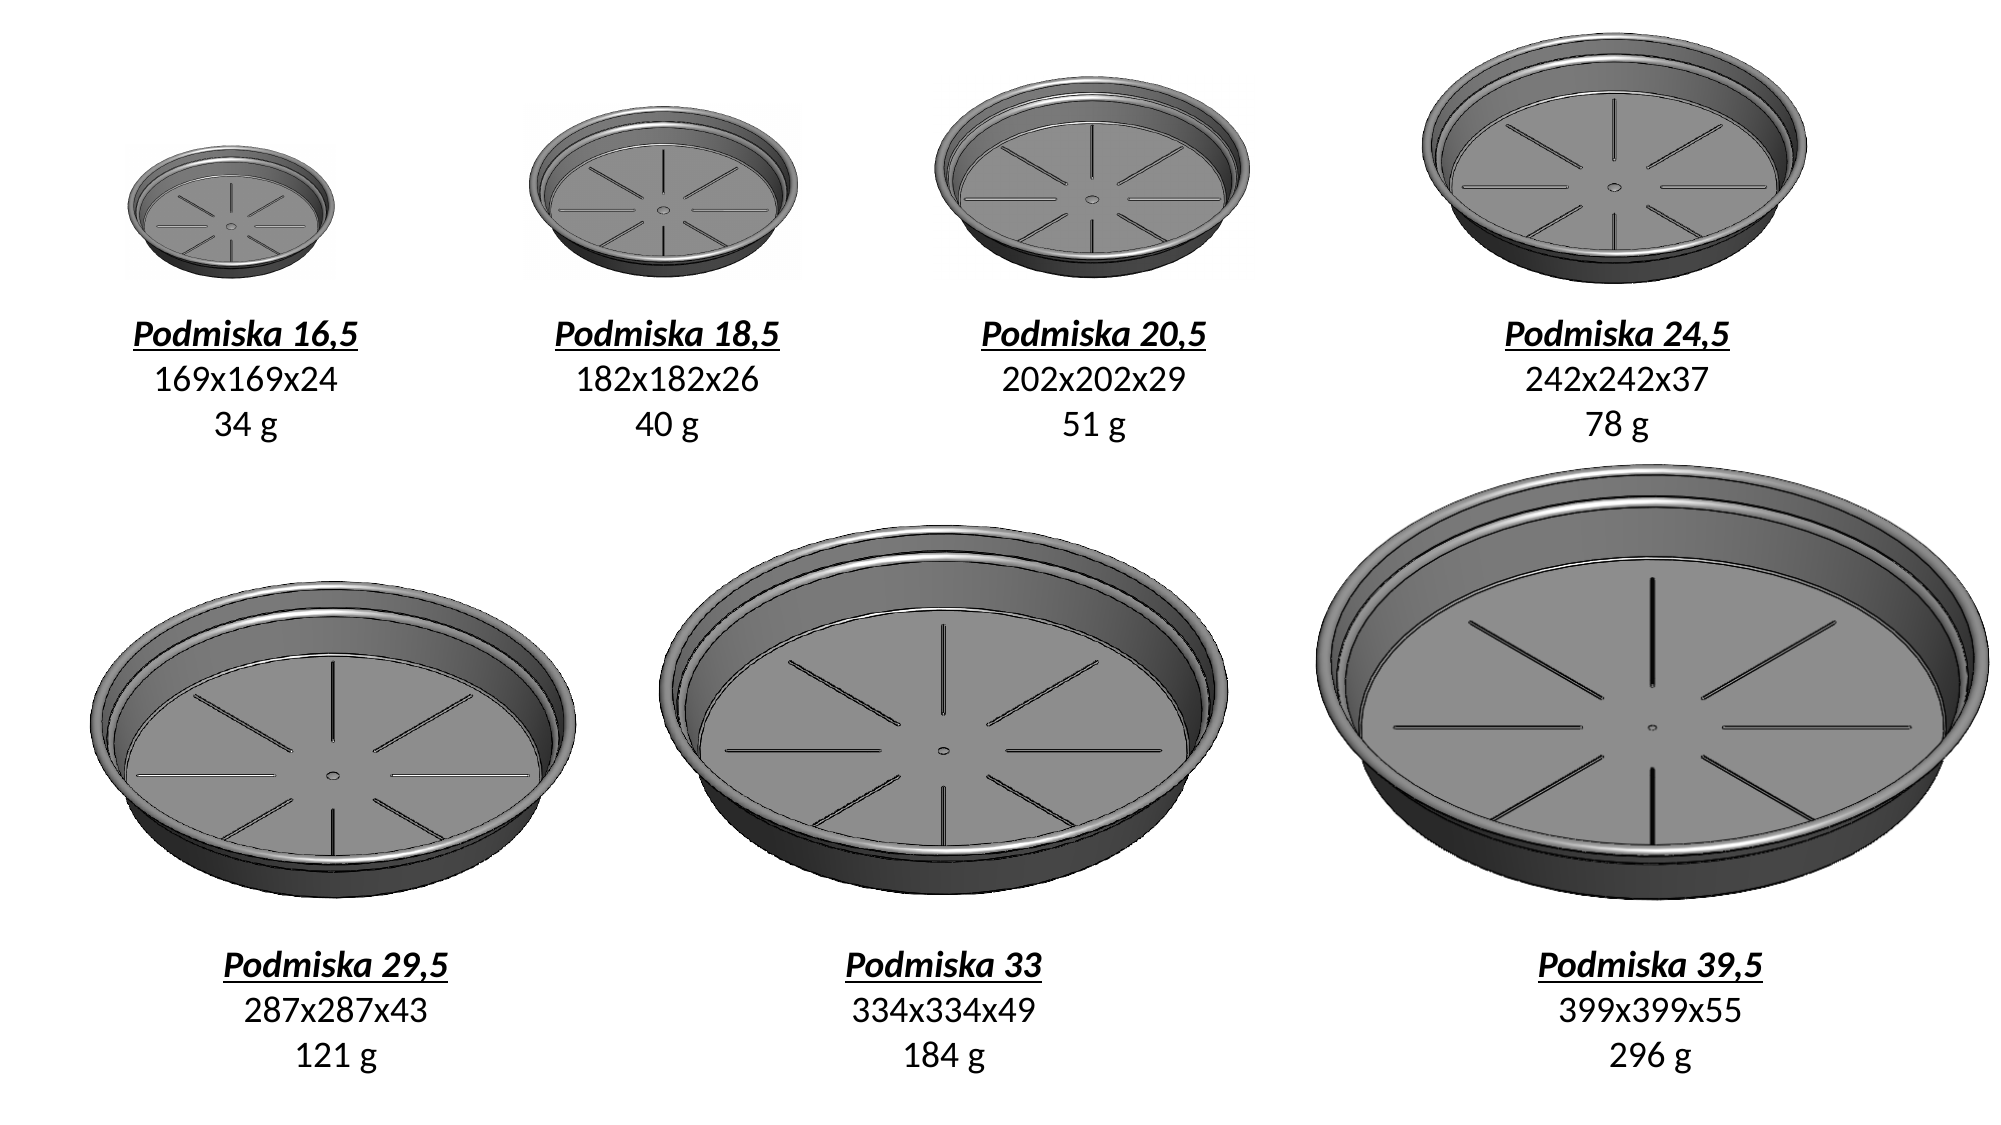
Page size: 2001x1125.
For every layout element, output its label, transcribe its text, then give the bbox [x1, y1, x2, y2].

text_box Podmiska 24,5 242x242x37 78 g [1470, 301, 1764, 452]
picture [1420, 30, 1814, 288]
picture [933, 75, 1255, 281]
picture [653, 521, 1235, 906]
text_box Podmiska 33 334x334x49 184 g [797, 933, 1090, 1083]
text_box Podmiska 20,5 202x202x29 51 g [947, 301, 1241, 452]
picture [87, 572, 585, 906]
picture [523, 103, 802, 280]
picture [1309, 452, 1992, 906]
text_box Podmiska 16,5 169x169x24 34 g [99, 301, 392, 452]
text_box Podmiska 39,5 399x399x55 296 g [1504, 933, 1797, 1083]
text_box Podmiska 29,5 287x287x43 121 g [189, 933, 482, 1083]
picture [125, 144, 336, 281]
text_box Podmiska 18,5 182x182x26 40 g [520, 301, 814, 452]
